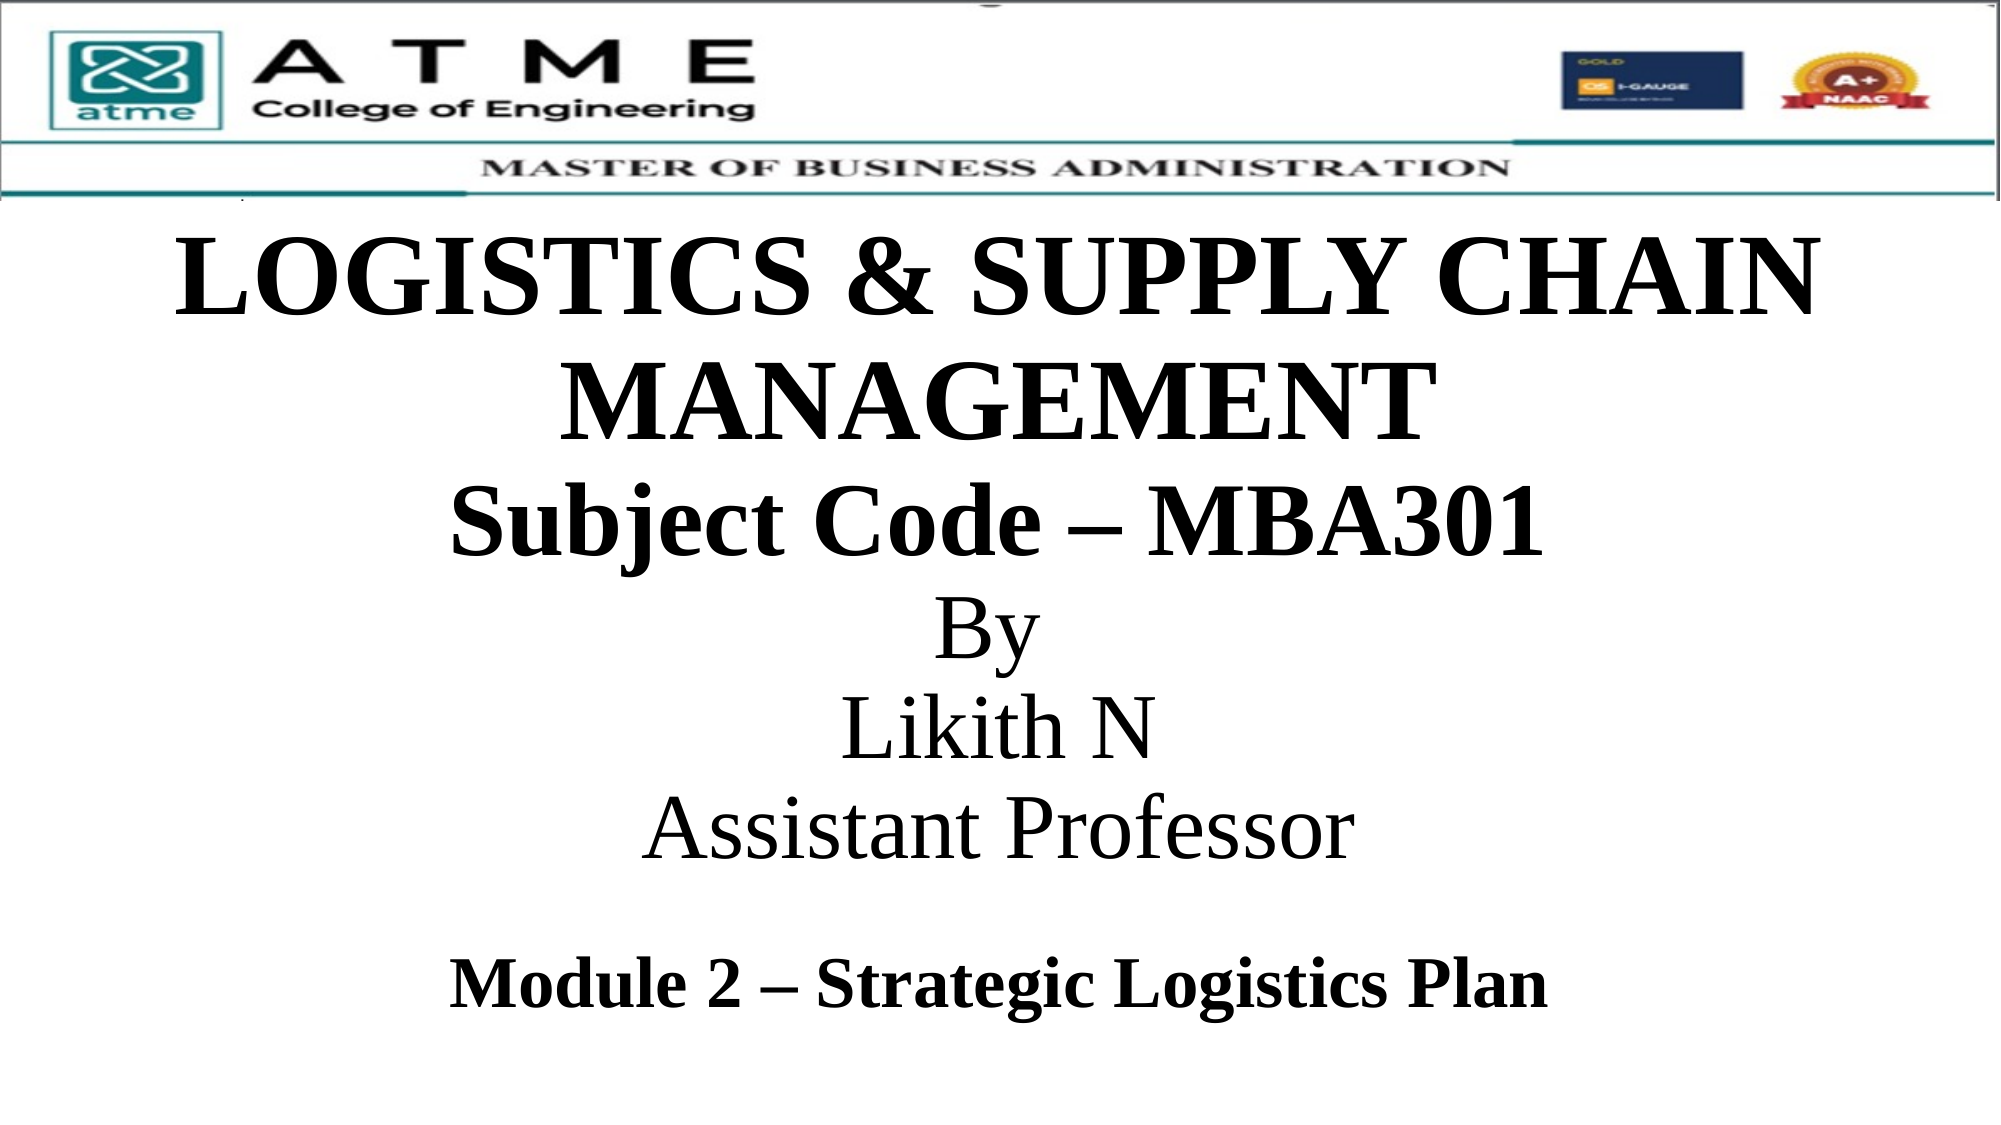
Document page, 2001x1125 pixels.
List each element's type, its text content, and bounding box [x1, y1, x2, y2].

title LOGISTICS & SUPPLY CHAIN MANAGEMENT Subject Code – MBA301 By Likith N Assistant Professor [60, 204, 1938, 887]
subtitle Module 2 – Strategic Logistics Plan [249, 861, 1750, 1108]
picture [0, 0, 2000, 201]
